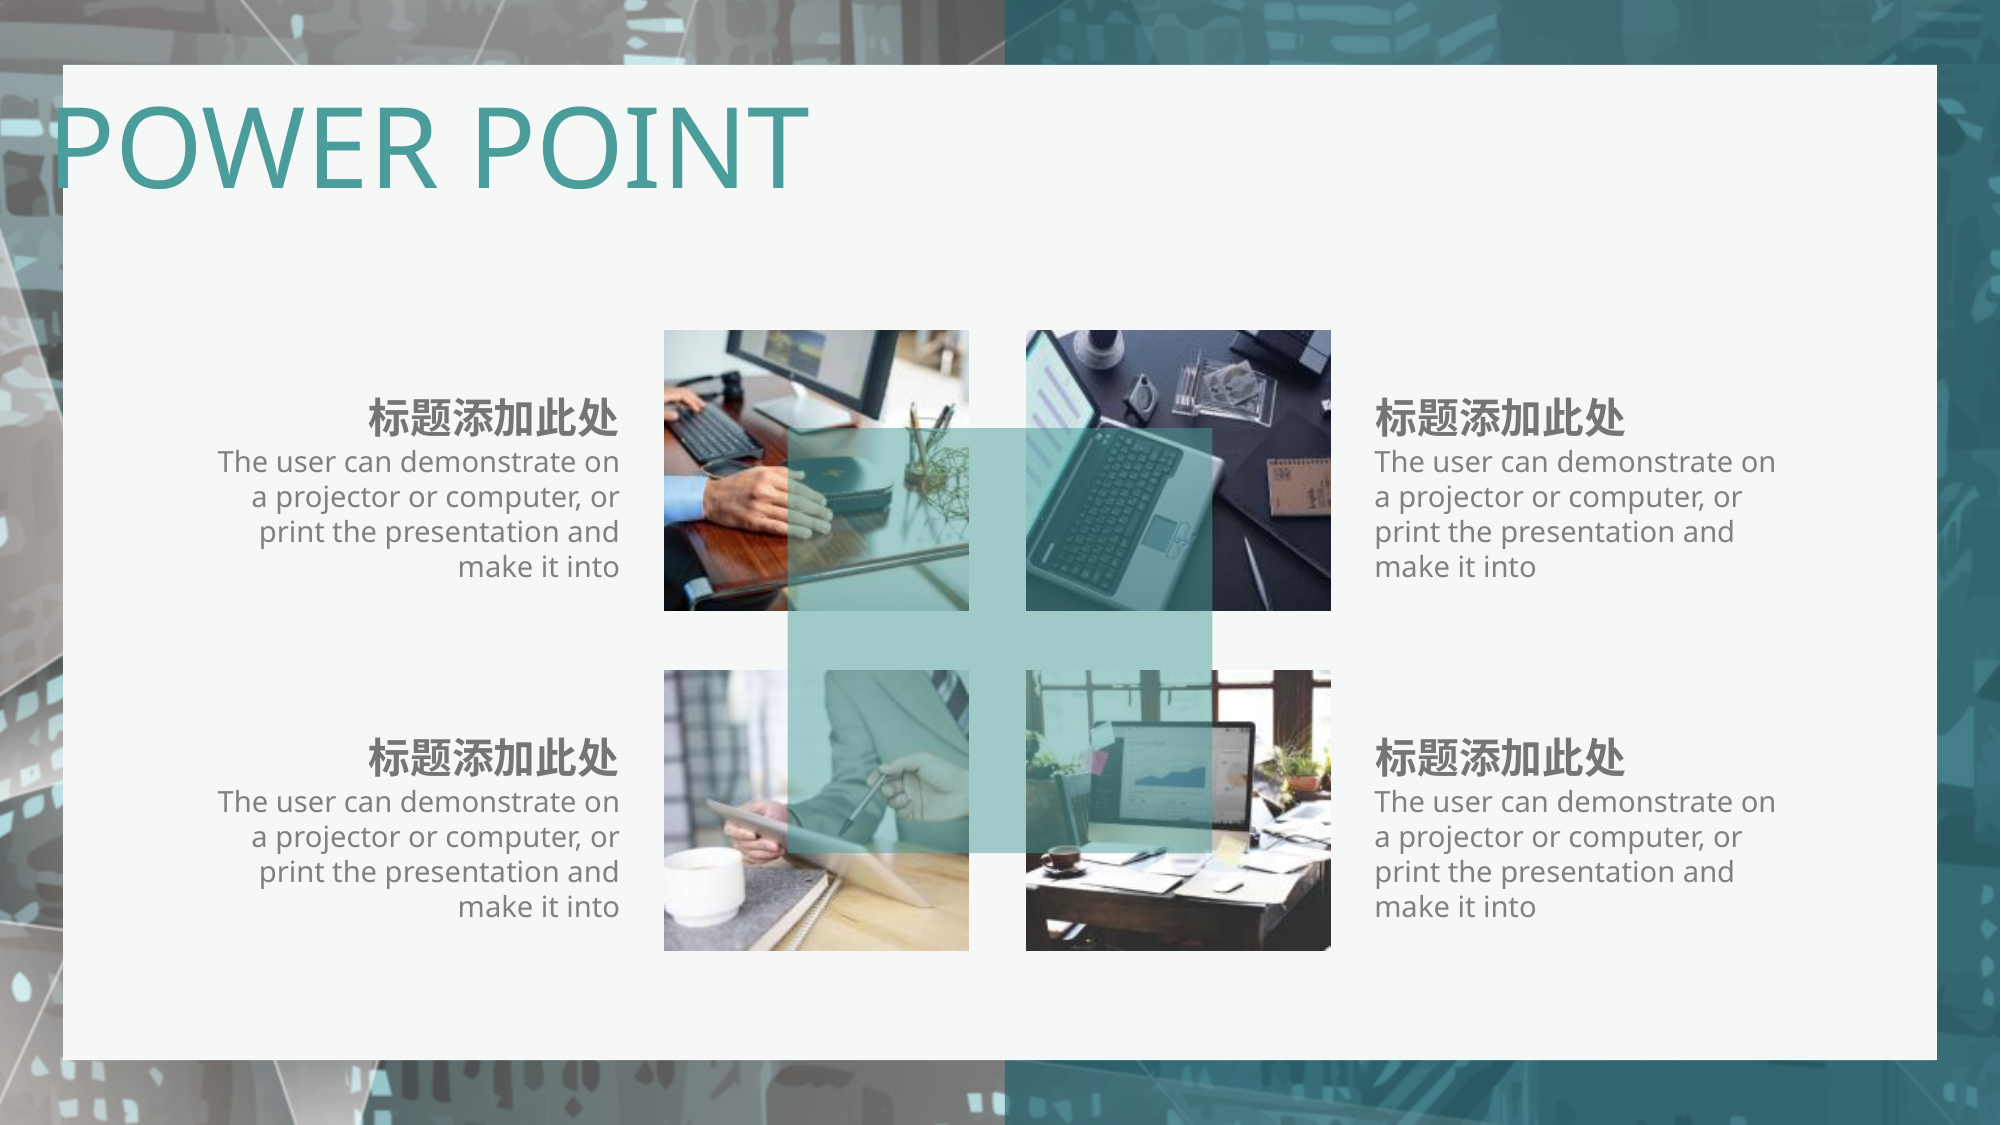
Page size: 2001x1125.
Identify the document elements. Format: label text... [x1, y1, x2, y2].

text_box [194, 724, 635, 898]
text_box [194, 384, 635, 557]
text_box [1359, 384, 1800, 557]
picture [1025, 330, 1331, 611]
picture [1025, 670, 1331, 952]
picture [0, 0, 1004, 1125]
picture [664, 670, 969, 952]
text_box POWER POINT [32, 68, 826, 219]
picture [664, 330, 969, 611]
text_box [1359, 724, 1800, 898]
text_box [786, 427, 1213, 854]
